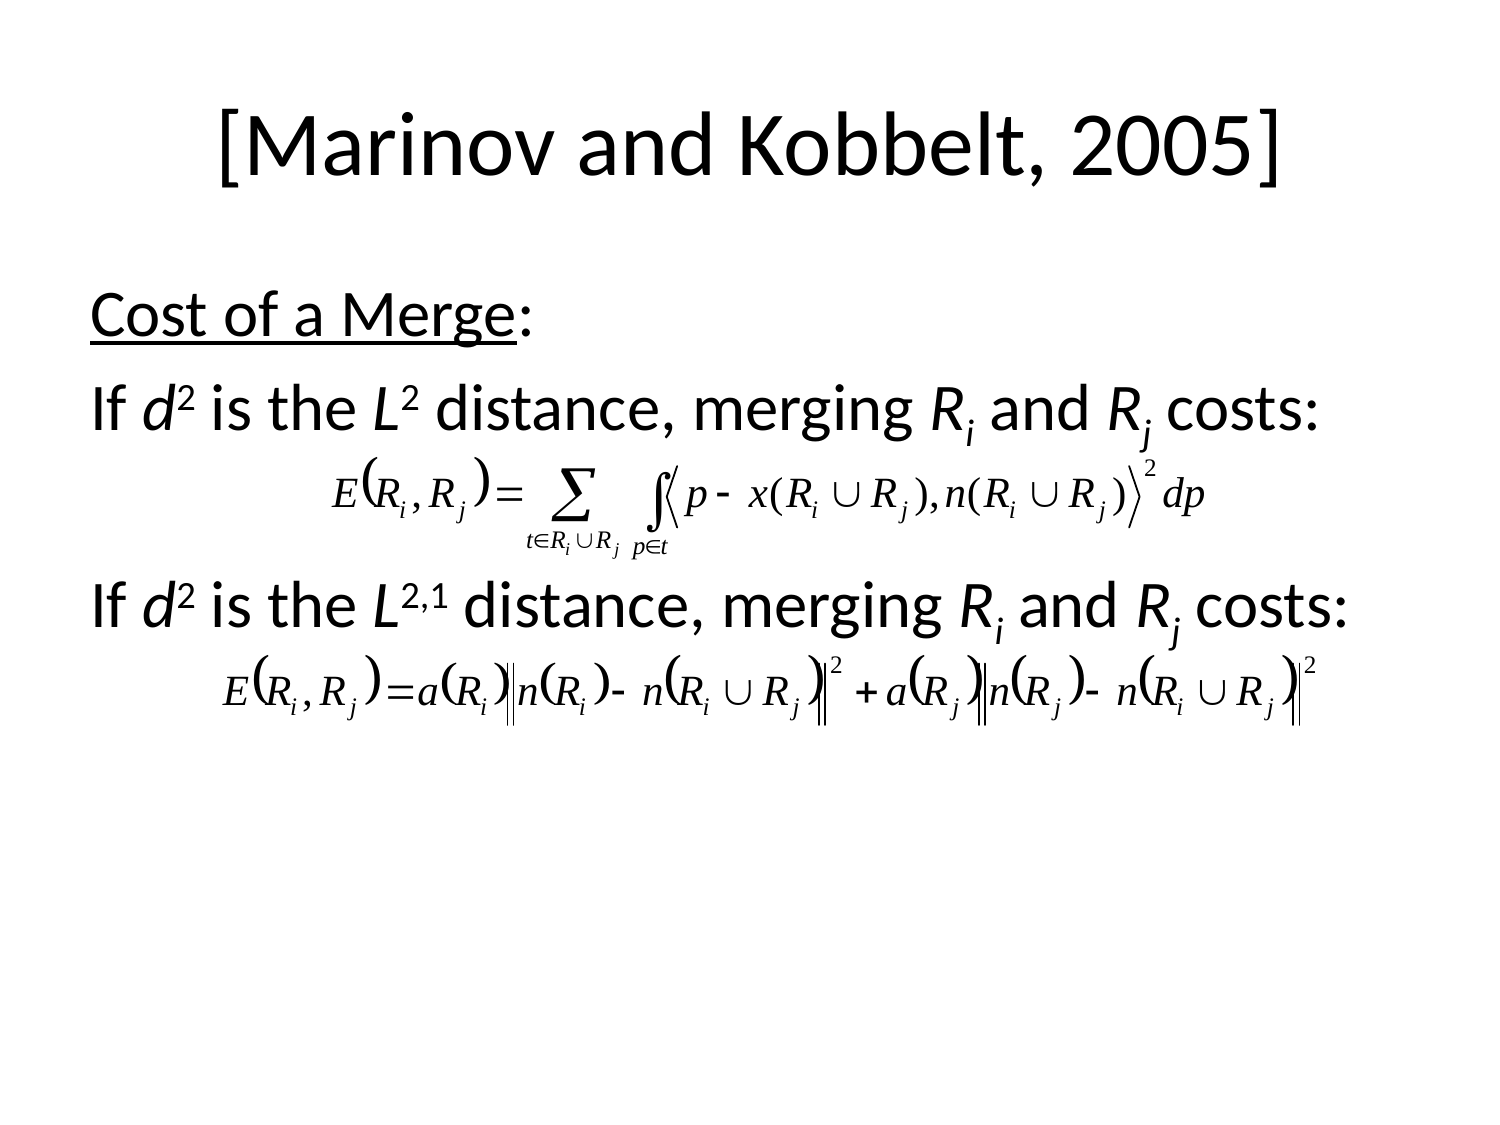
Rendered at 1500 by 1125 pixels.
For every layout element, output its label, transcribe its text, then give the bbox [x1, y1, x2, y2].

title [Marinov and Kobbelt, 2005] [75, 45, 1425, 233]
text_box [323, 449, 1214, 569]
list Cost of a Merge: If d2 is the L2 distance, merging Ri and Rj costs: If d2 is the L2,1 distance, merging Ri and Rj costs: [75, 262, 1425, 1125]
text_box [214, 647, 1325, 735]
